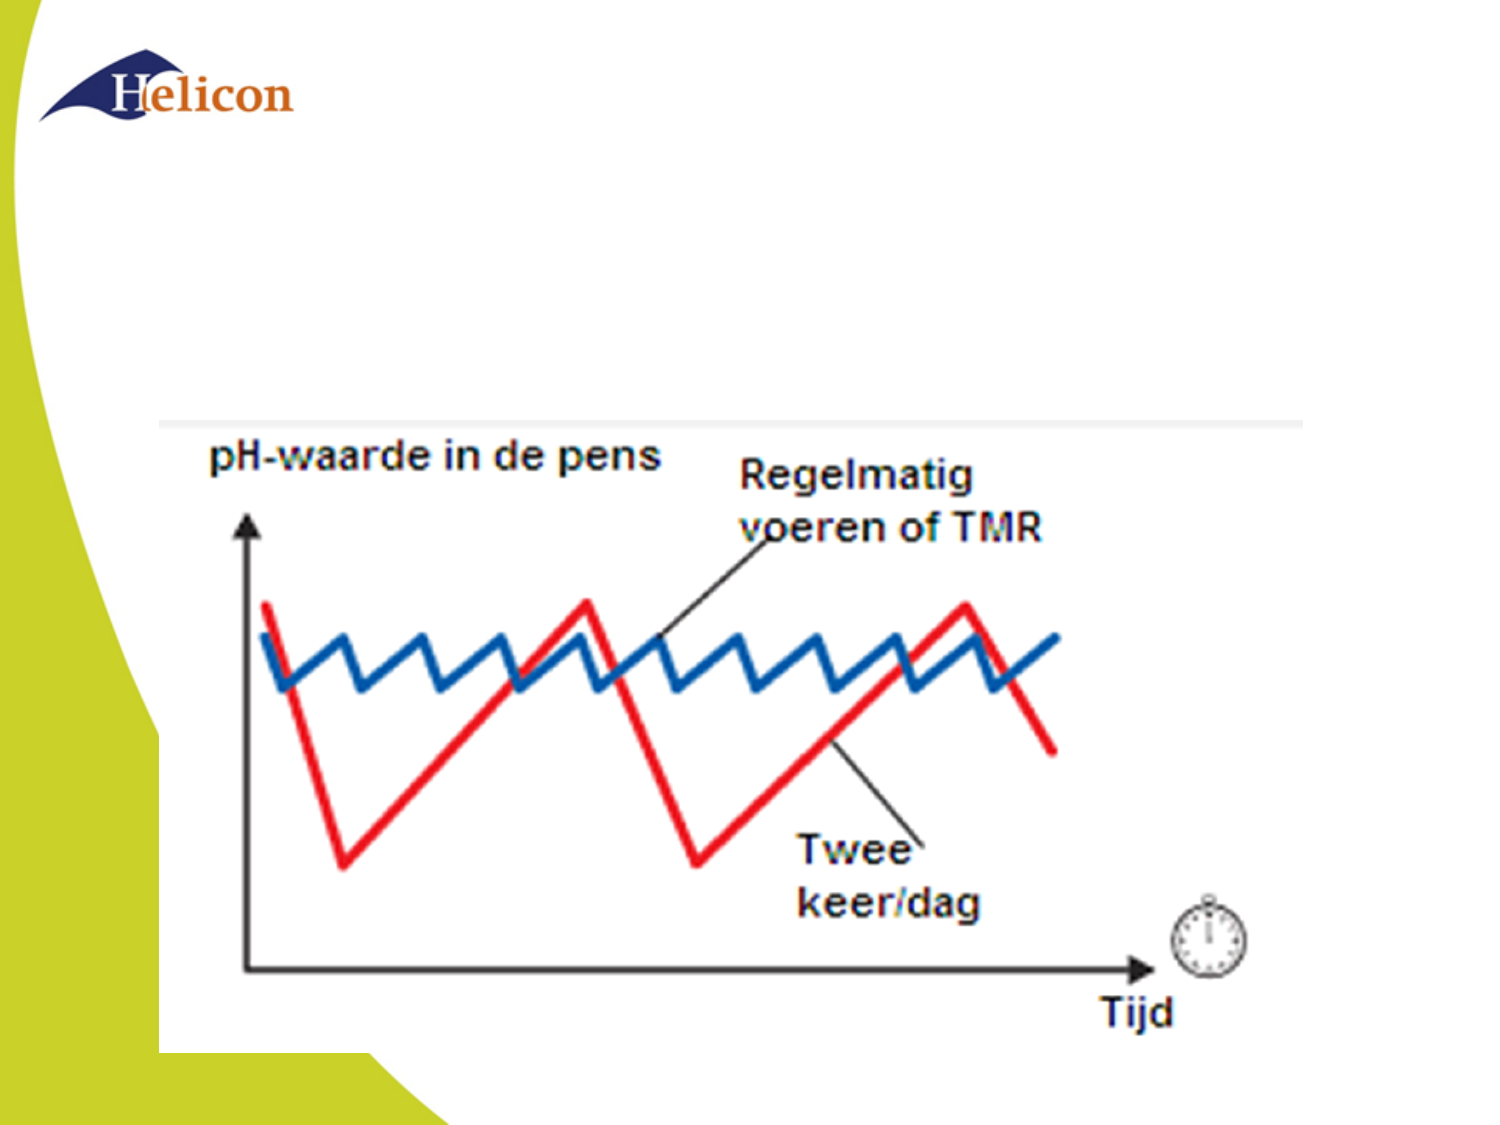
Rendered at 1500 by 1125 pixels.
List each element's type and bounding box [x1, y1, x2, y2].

list [159, 420, 1303, 1053]
picture [0, 0, 1500, 1125]
